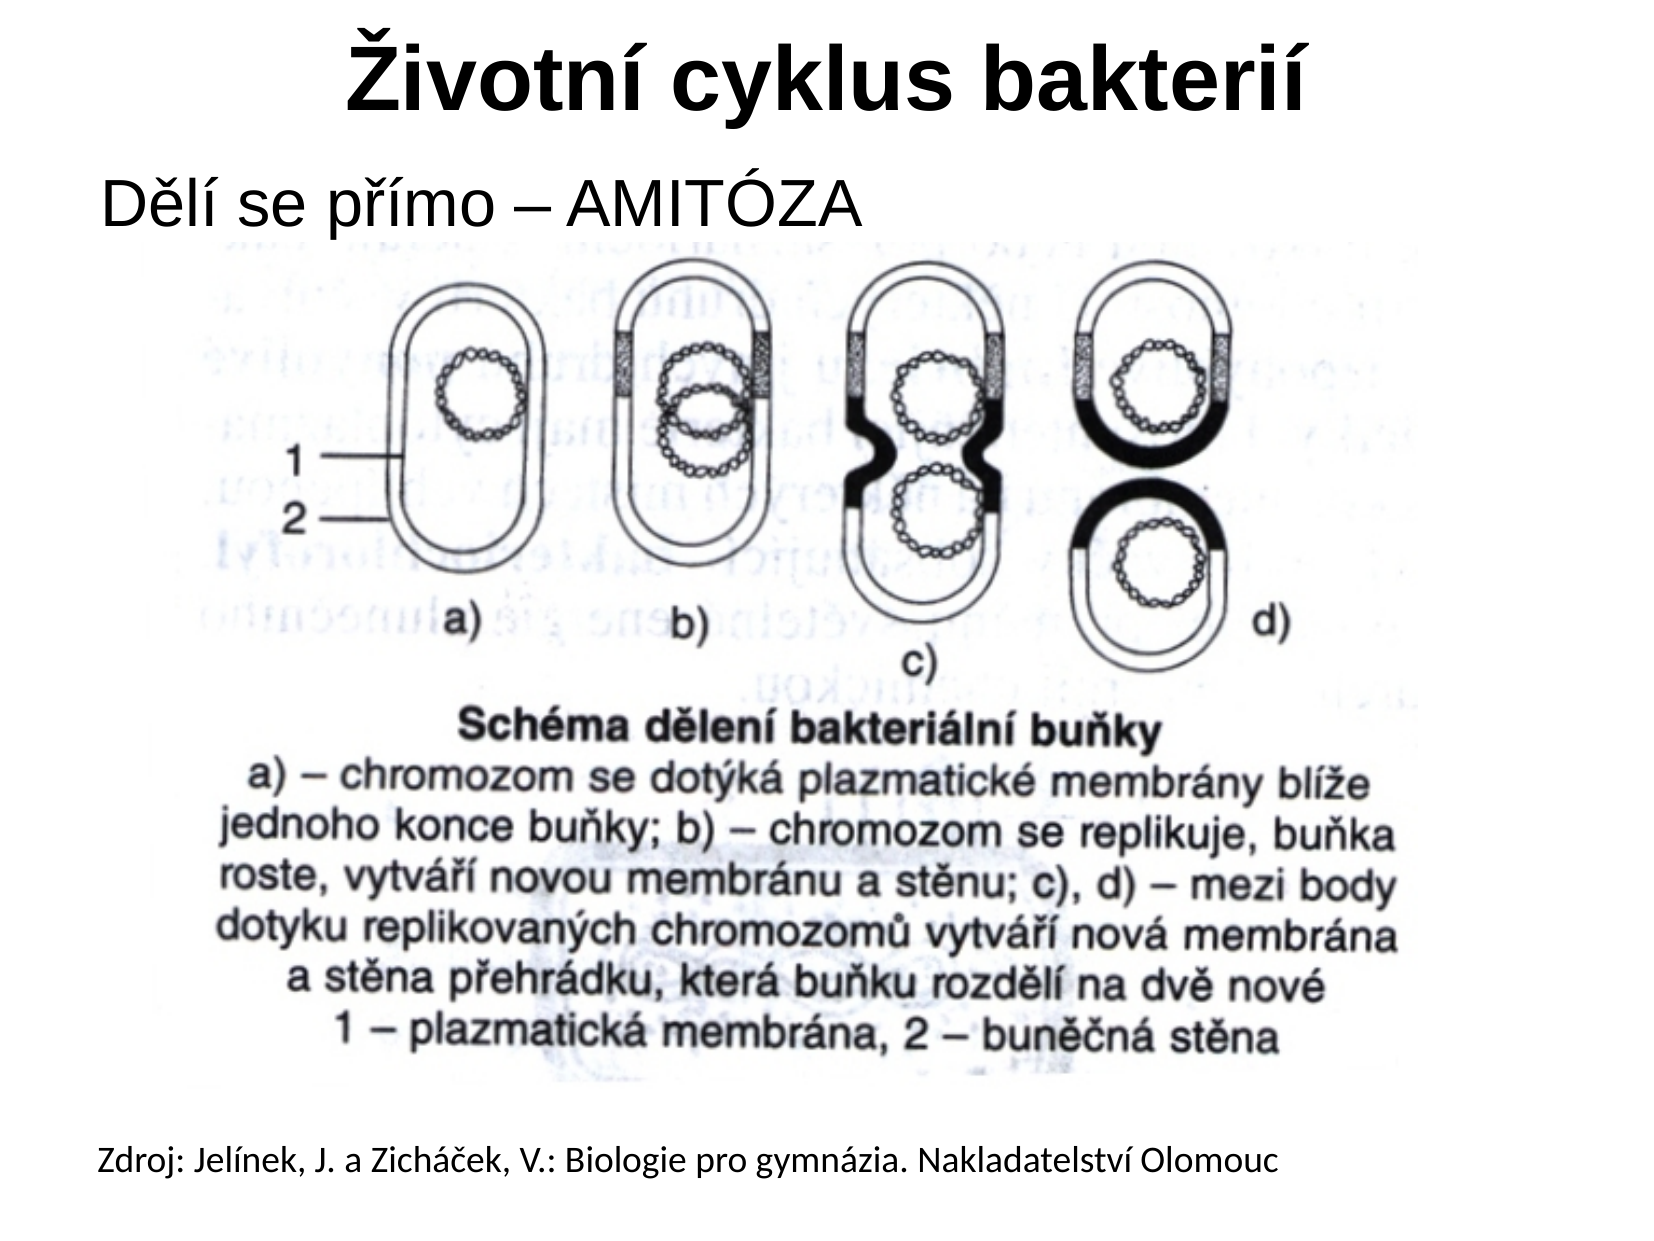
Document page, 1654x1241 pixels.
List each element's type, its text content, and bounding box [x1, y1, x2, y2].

text_box Zdroj: Jelínek, J. a Zicháček, V.: Biologie pro gymnázia. Nakladatelství Olomouc [82, 1127, 1382, 1233]
title Životní cyklus bakterií [82, 0, 1571, 148]
picture [141, 241, 1418, 1090]
list Dělí se přímo – AMITÓZA [82, 159, 1571, 1109]
